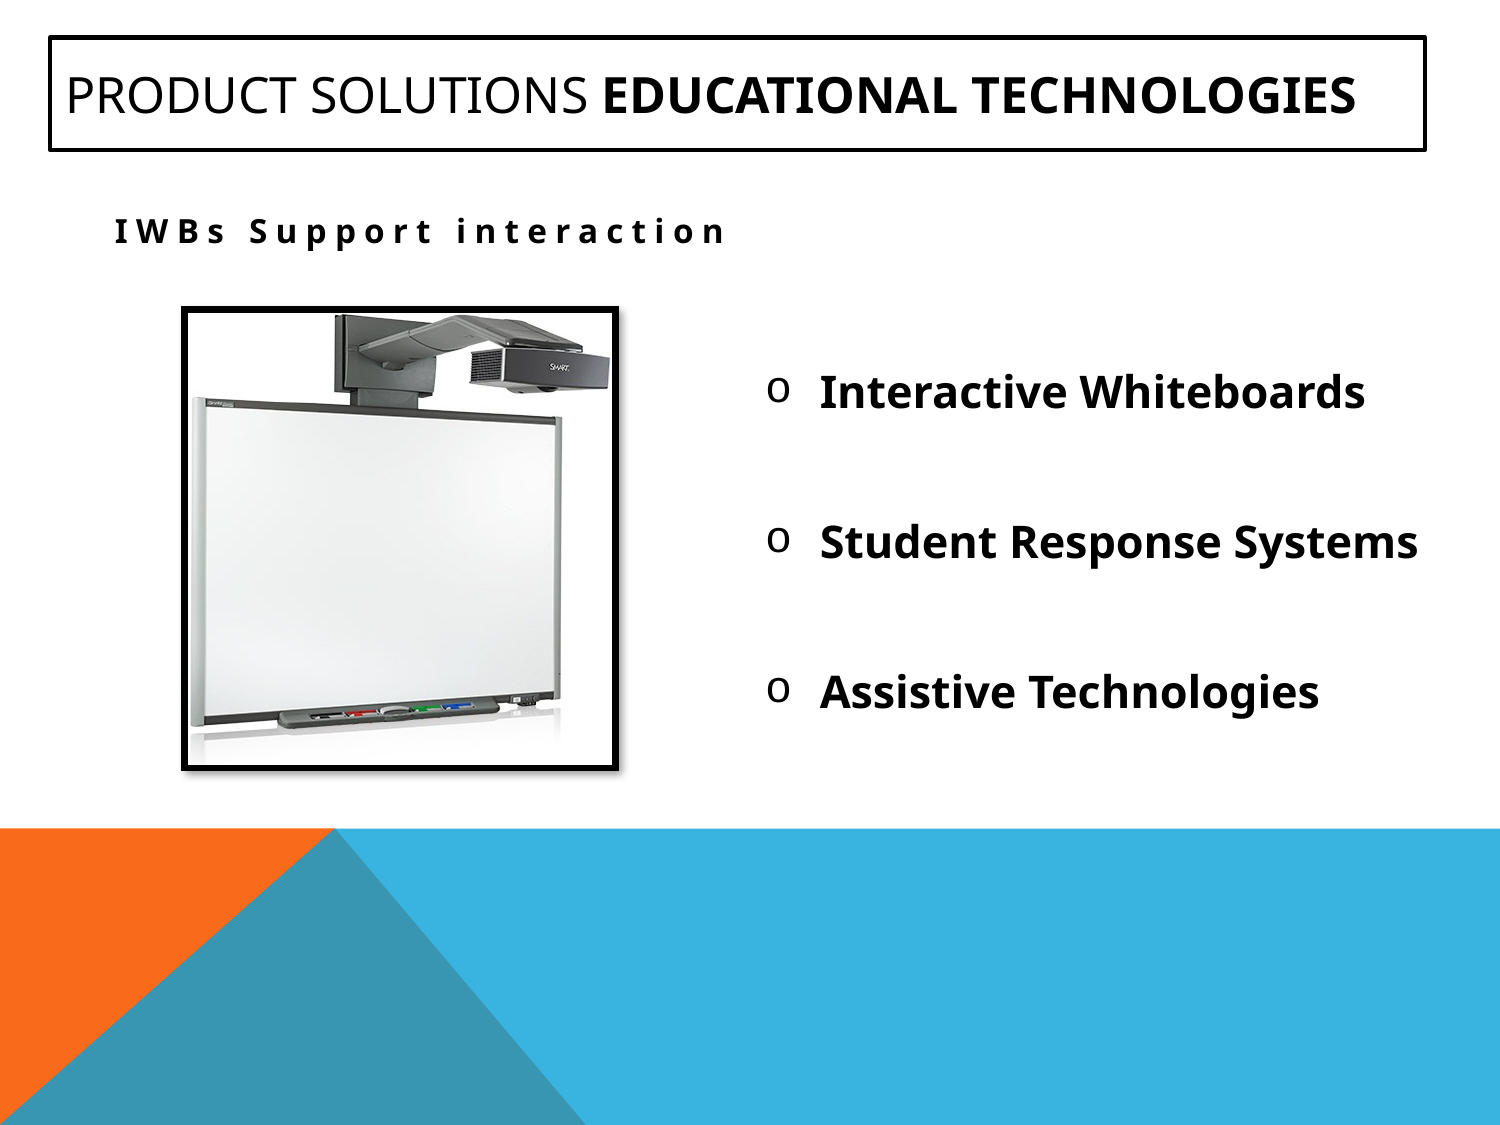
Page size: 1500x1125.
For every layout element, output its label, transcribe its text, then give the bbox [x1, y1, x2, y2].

title Product solutions educational technologies [48, 35, 1427, 152]
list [187, 312, 613, 766]
list IWBs Support interaction [99, 187, 788, 258]
list Interactive Whiteboards Student Response Systems Assistive Technologies [750, 275, 1442, 763]
